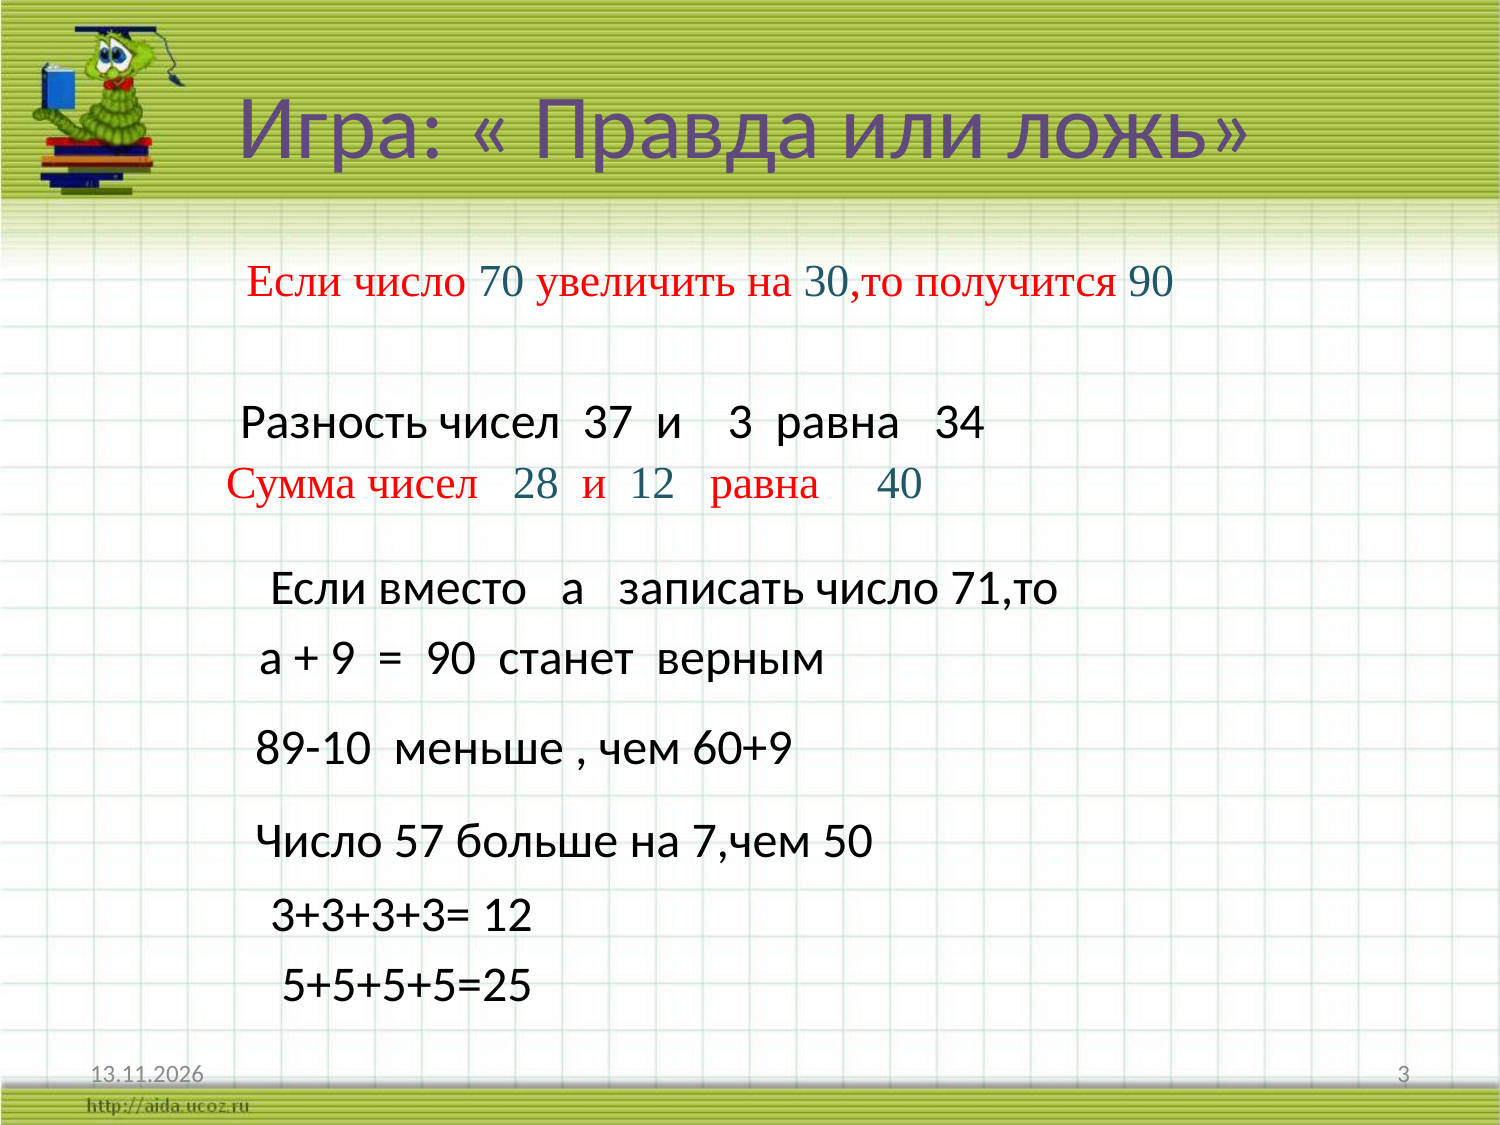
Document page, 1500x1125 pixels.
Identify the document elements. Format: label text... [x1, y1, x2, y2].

title Игра: « Правда или ложь» [222, 44, 1395, 200]
text_box Если число 70 увеличить на 30,то получится 90 [70, 242, 1500, 413]
text_box Сумма чисел 28 и 12 равна 40 [210, 445, 1196, 516]
list Разность чисел 37 и 3 равна 34 Если вместо а записать число 71,то а + 9 = 90 станет верным 89-10 меньше , чем 60+9 Число 57 больше на 7,чем 50 3+3+3+3= 12 5+5+5+5=25 [74, 413, 1426, 1055]
slide_number 3 [1074, 1042, 1425, 1103]
picture [0, 0, 1500, 1125]
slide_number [75, 1042, 425, 1103]
